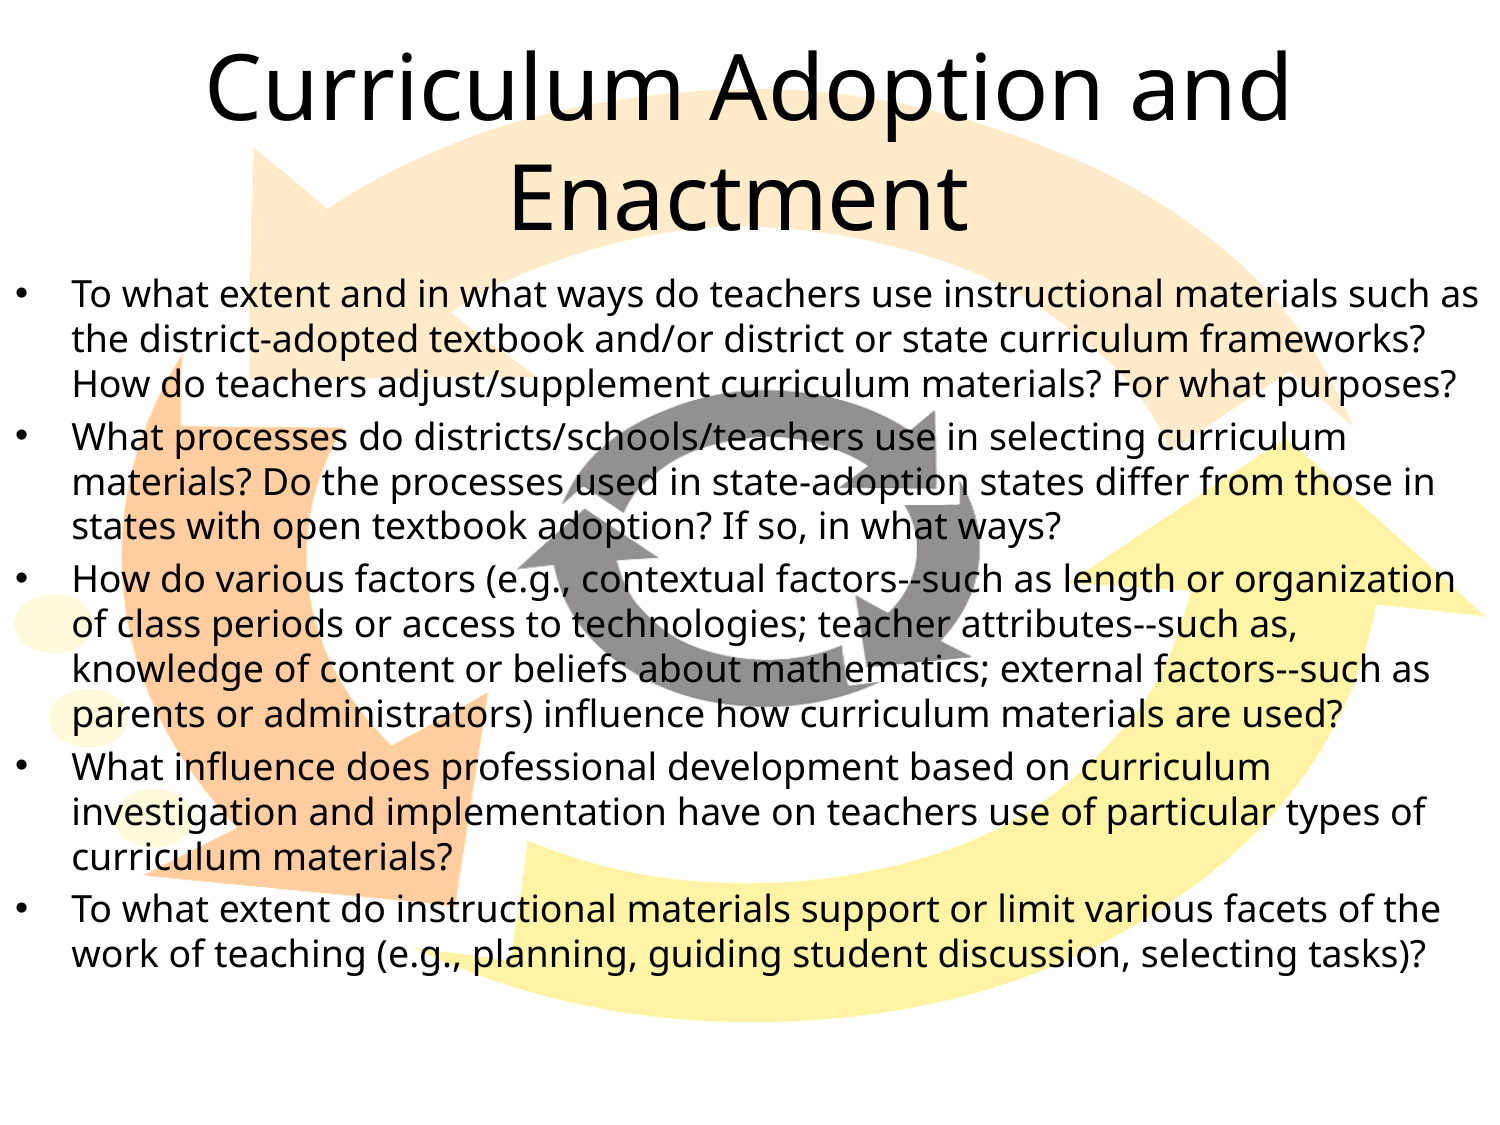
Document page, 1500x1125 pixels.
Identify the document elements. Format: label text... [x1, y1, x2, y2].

title Curriculum Adoption and Enactment [74, 44, 1426, 233]
list To what extent and in what ways do teachers use instructional materials such as the district-adopted textbook and/or district or state curriculum frameworks? How do teachers adjust/supplement curriculum materials? For what purposes? What processes do districts/schools/teachers use in selecting curriculum materials? Do the processes used in state-adoption states differ from those in states with open textbook adoption? If so, in what ways? How do various factors (e.g., contextual factors--such as length or organization of class periods or access to technologies; teacher attributes--such as, knowledge of content or beliefs about mathematics; external factors--such as parents or administrators) influence how curriculum materials are used? What influence does professional development based on curriculum investigation and implementation have on teachers use of particular types of curriculum materials? To what extent do instructional materials support or limit various facets of the work of teaching (e.g., planning, guiding student discussion, selecting tasks)? [0, 262, 1500, 1006]
